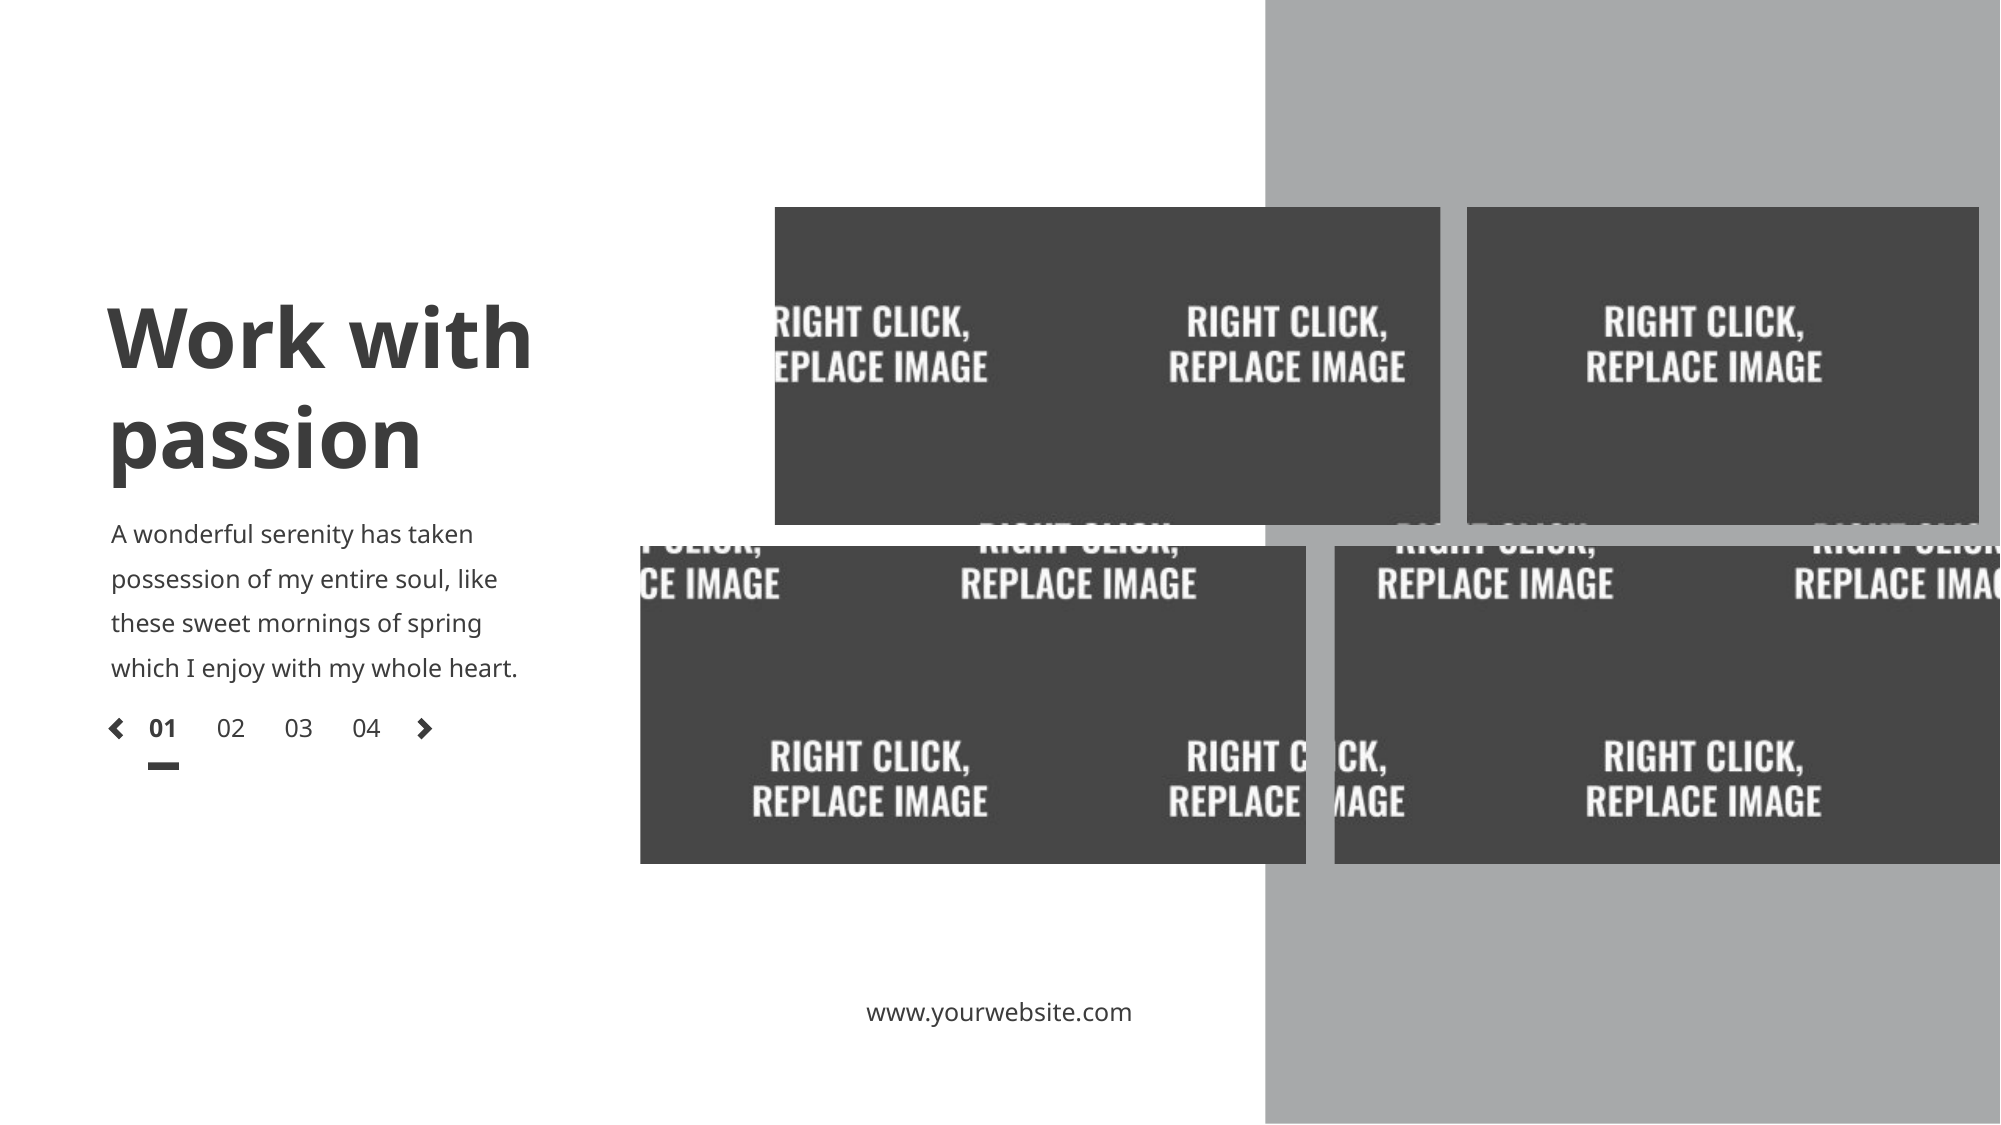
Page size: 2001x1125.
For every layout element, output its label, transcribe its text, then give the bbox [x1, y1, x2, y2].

text_box A wonderful serenity has taken possession of my entire soul, like these sweet mornings of spring which I enjoy with my whole heart. [96, 495, 566, 691]
text_box 04 [333, 705, 401, 751]
picture [640, 546, 1306, 864]
text_box [147, 761, 180, 771]
picture [1467, 207, 1979, 525]
text_box [106, 716, 125, 741]
picture [1334, 546, 2000, 864]
text_box 03 [265, 705, 333, 751]
list Work with passion [92, 276, 660, 495]
text_box [416, 716, 434, 741]
text_box 02 [197, 705, 265, 751]
text_box 01 [129, 705, 197, 751]
text_box www.yourwebsite.com [814, 989, 1186, 1035]
picture [774, 207, 1441, 525]
text_box [1264, 0, 2000, 1125]
